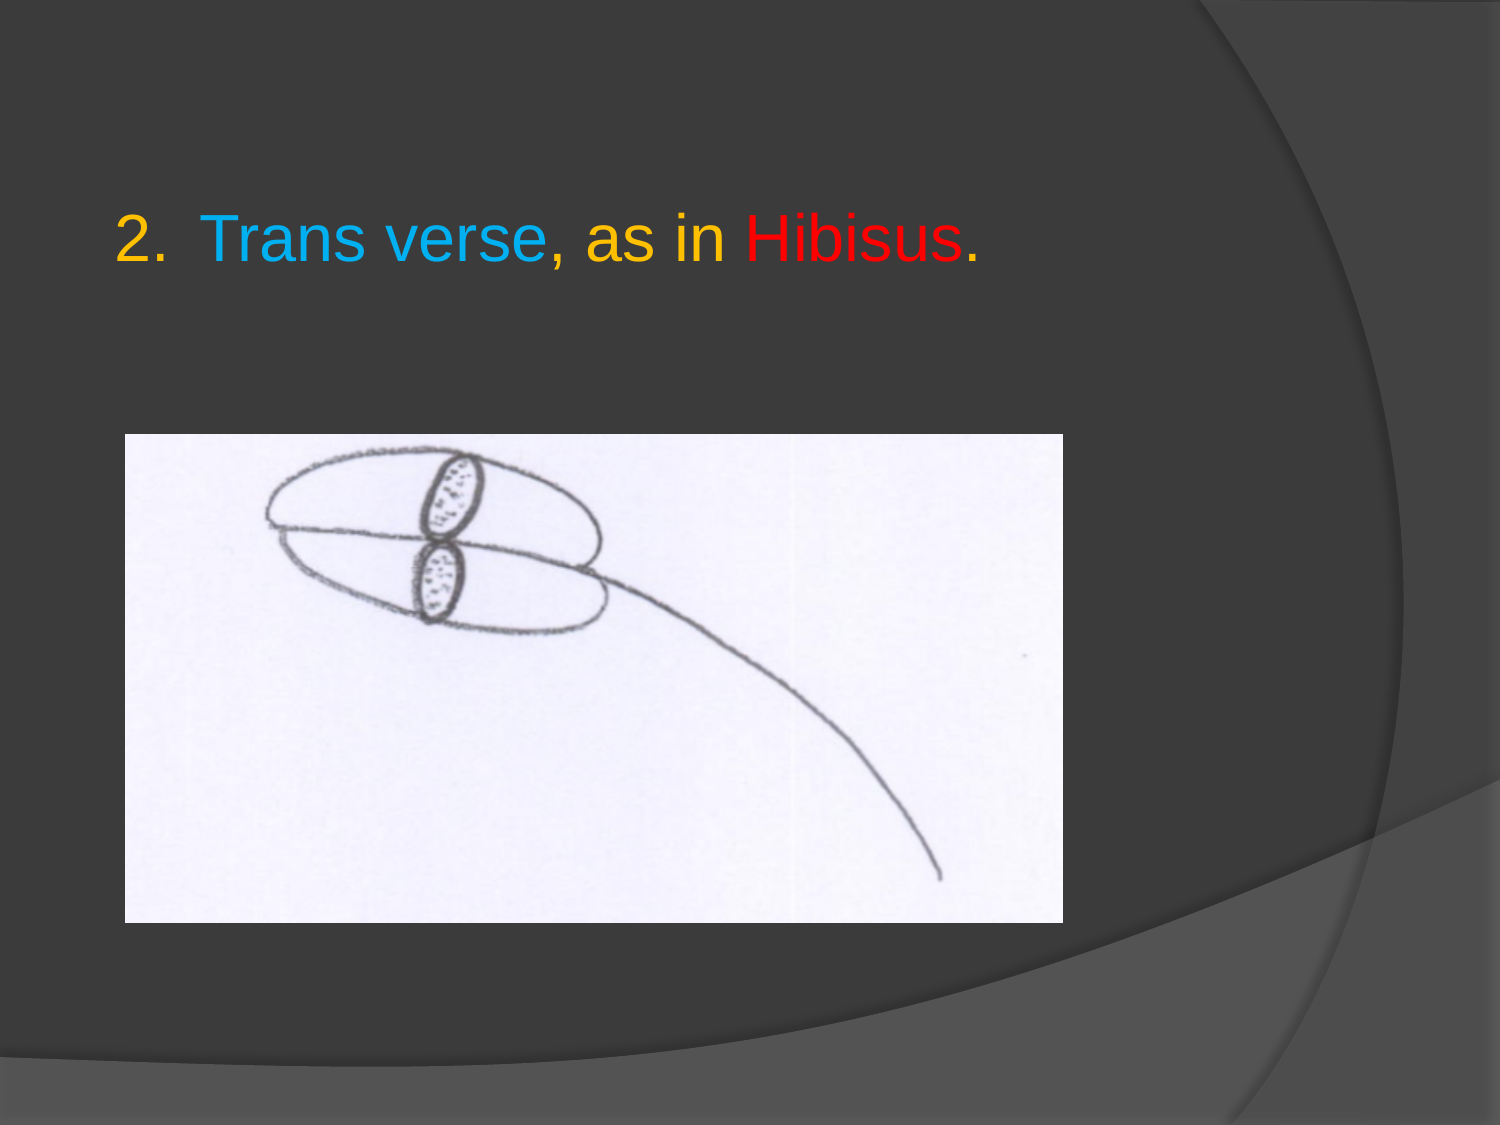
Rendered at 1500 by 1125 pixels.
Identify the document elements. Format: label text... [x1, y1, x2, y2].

text_box Trans verse, as in Hibisus. [99, 187, 1363, 283]
picture [124, 434, 1063, 923]
